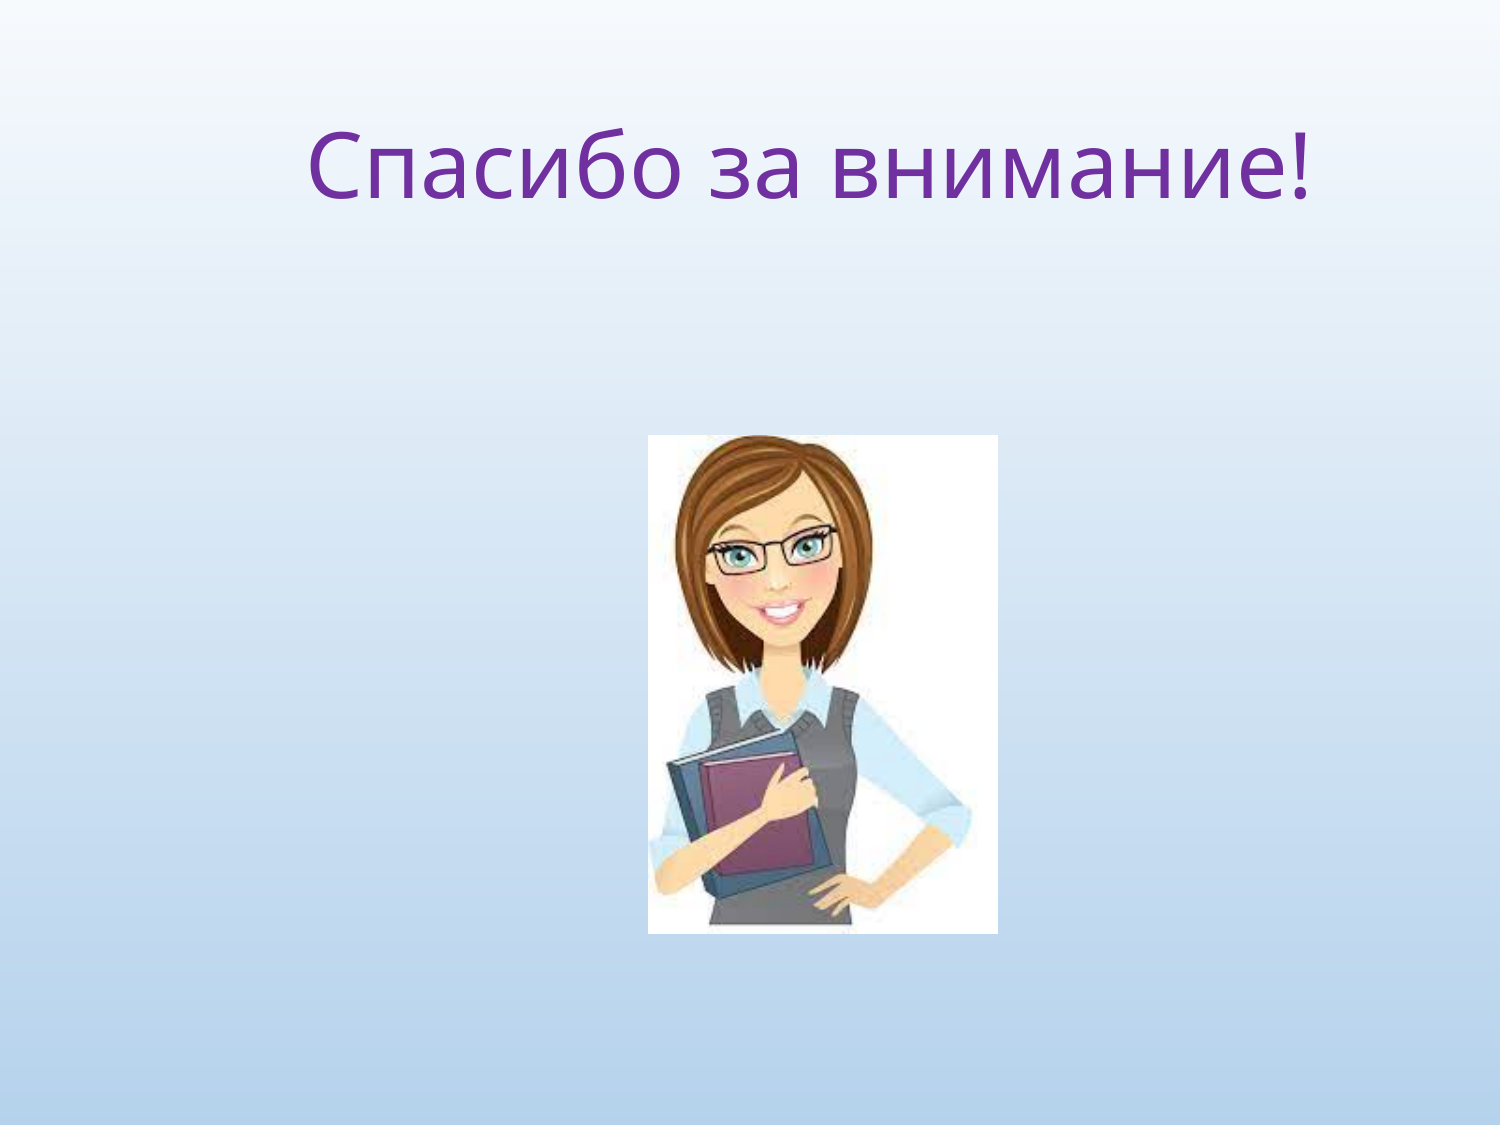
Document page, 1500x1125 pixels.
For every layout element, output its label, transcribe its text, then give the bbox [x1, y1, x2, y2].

picture [648, 435, 998, 934]
title Спасибо за внимание! [103, 59, 1397, 278]
